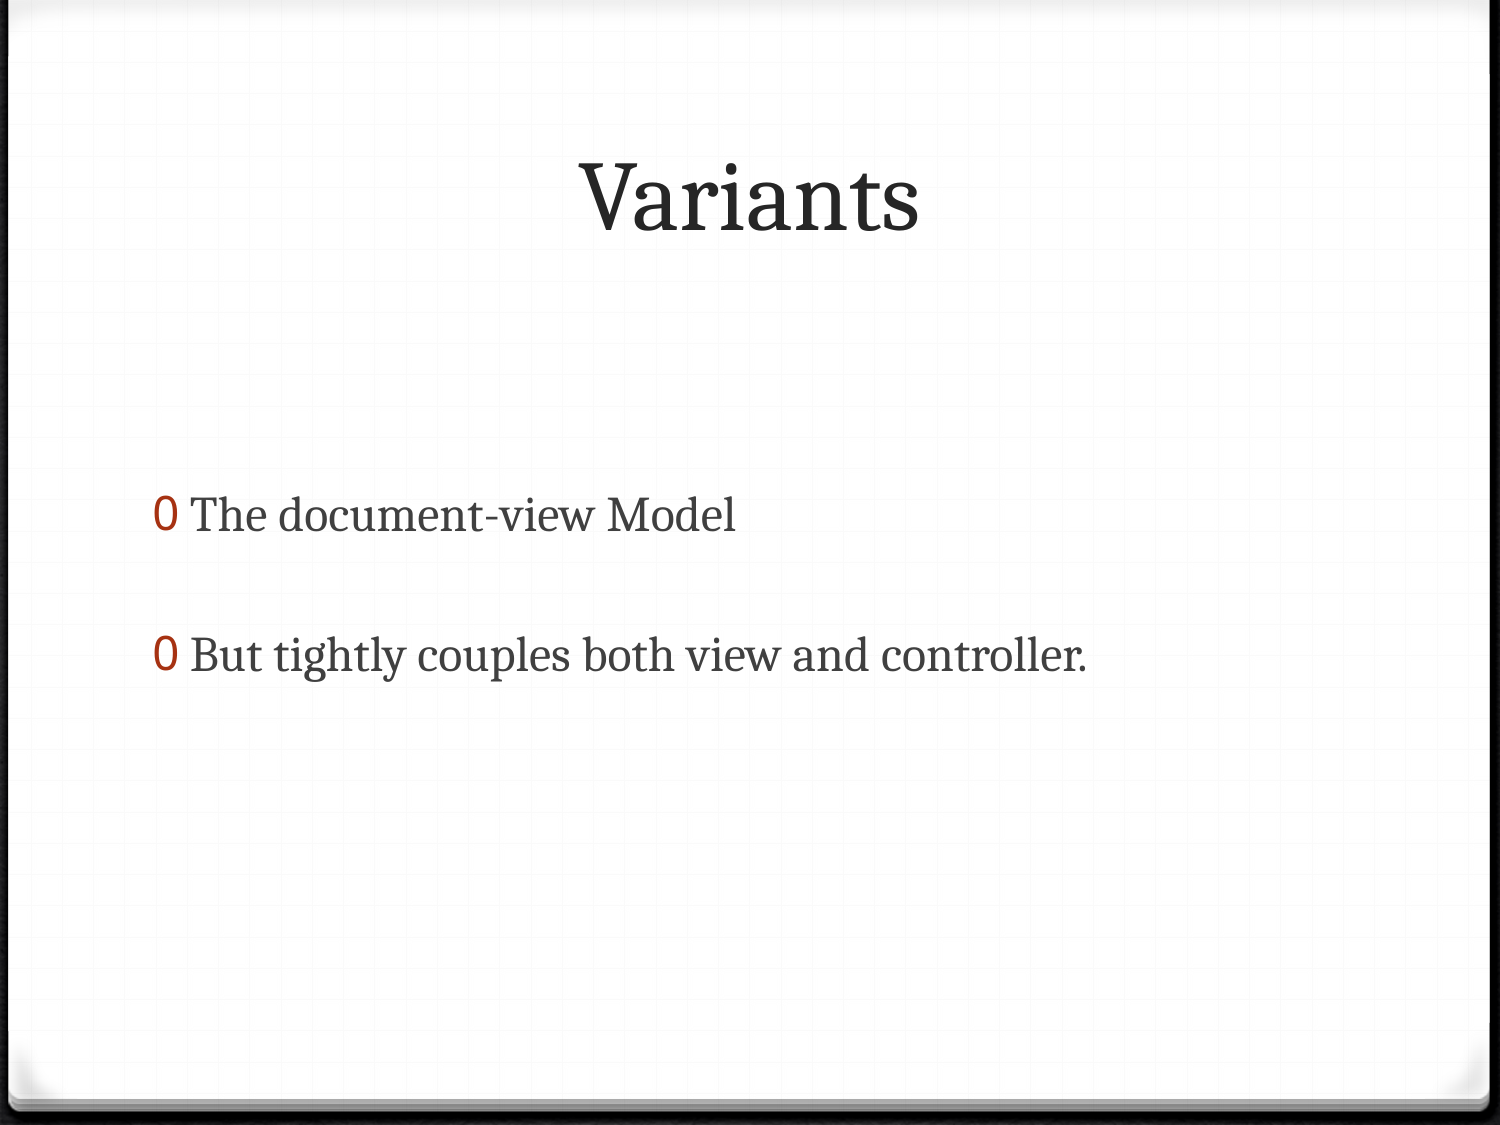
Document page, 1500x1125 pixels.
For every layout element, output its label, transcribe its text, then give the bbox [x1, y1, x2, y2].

title Variants [90, 71, 1410, 309]
picture [0, 0, 1500, 1125]
list The document-view Model But tightly couples both view and controller. [137, 334, 1363, 983]
